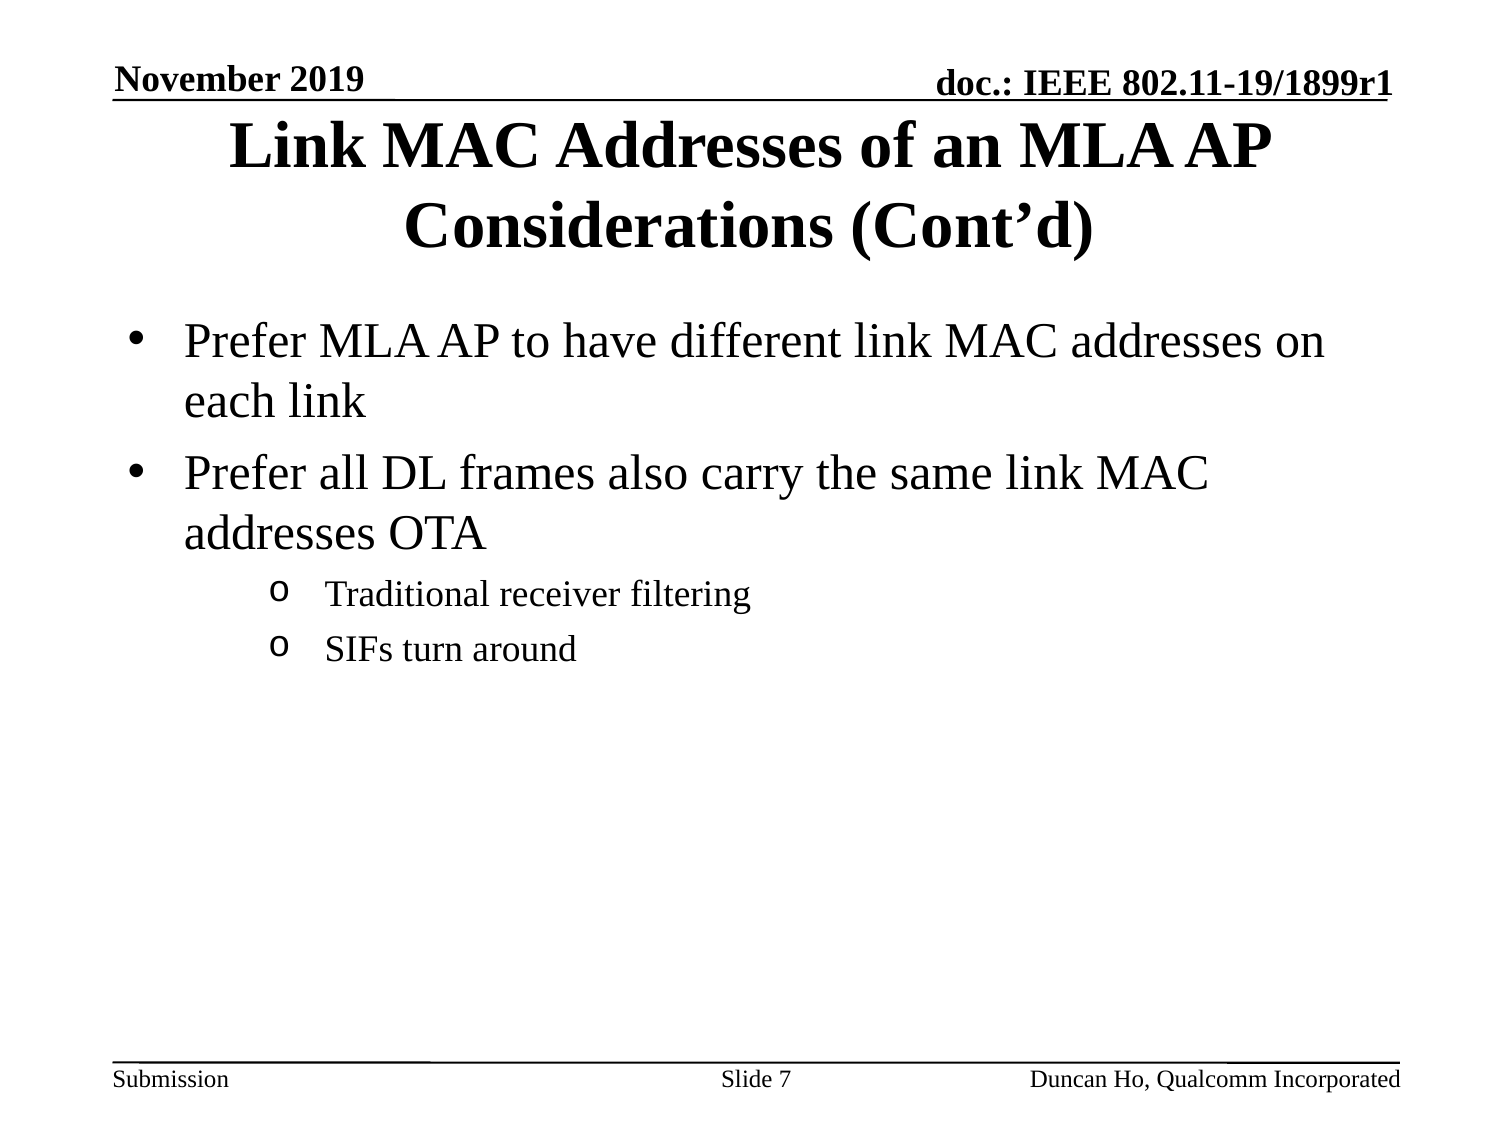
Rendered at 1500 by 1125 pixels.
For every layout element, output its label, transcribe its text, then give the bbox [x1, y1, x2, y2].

footer Duncan Ho, Qualcomm Incorporated [878, 1061, 1402, 1093]
list Prefer MLA AP to have different link MAC addresses on each link Prefer all DL frames also carry the same link MAC addresses OTA Traditional receiver filtering SIFs turn around [112, 299, 1388, 1011]
slide_number Slide 7 [712, 1061, 800, 1123]
title Link MAC Addresses of an MLA AP Considerations (Cont’d) [112, 112, 1388, 251]
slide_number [114, 54, 423, 100]
